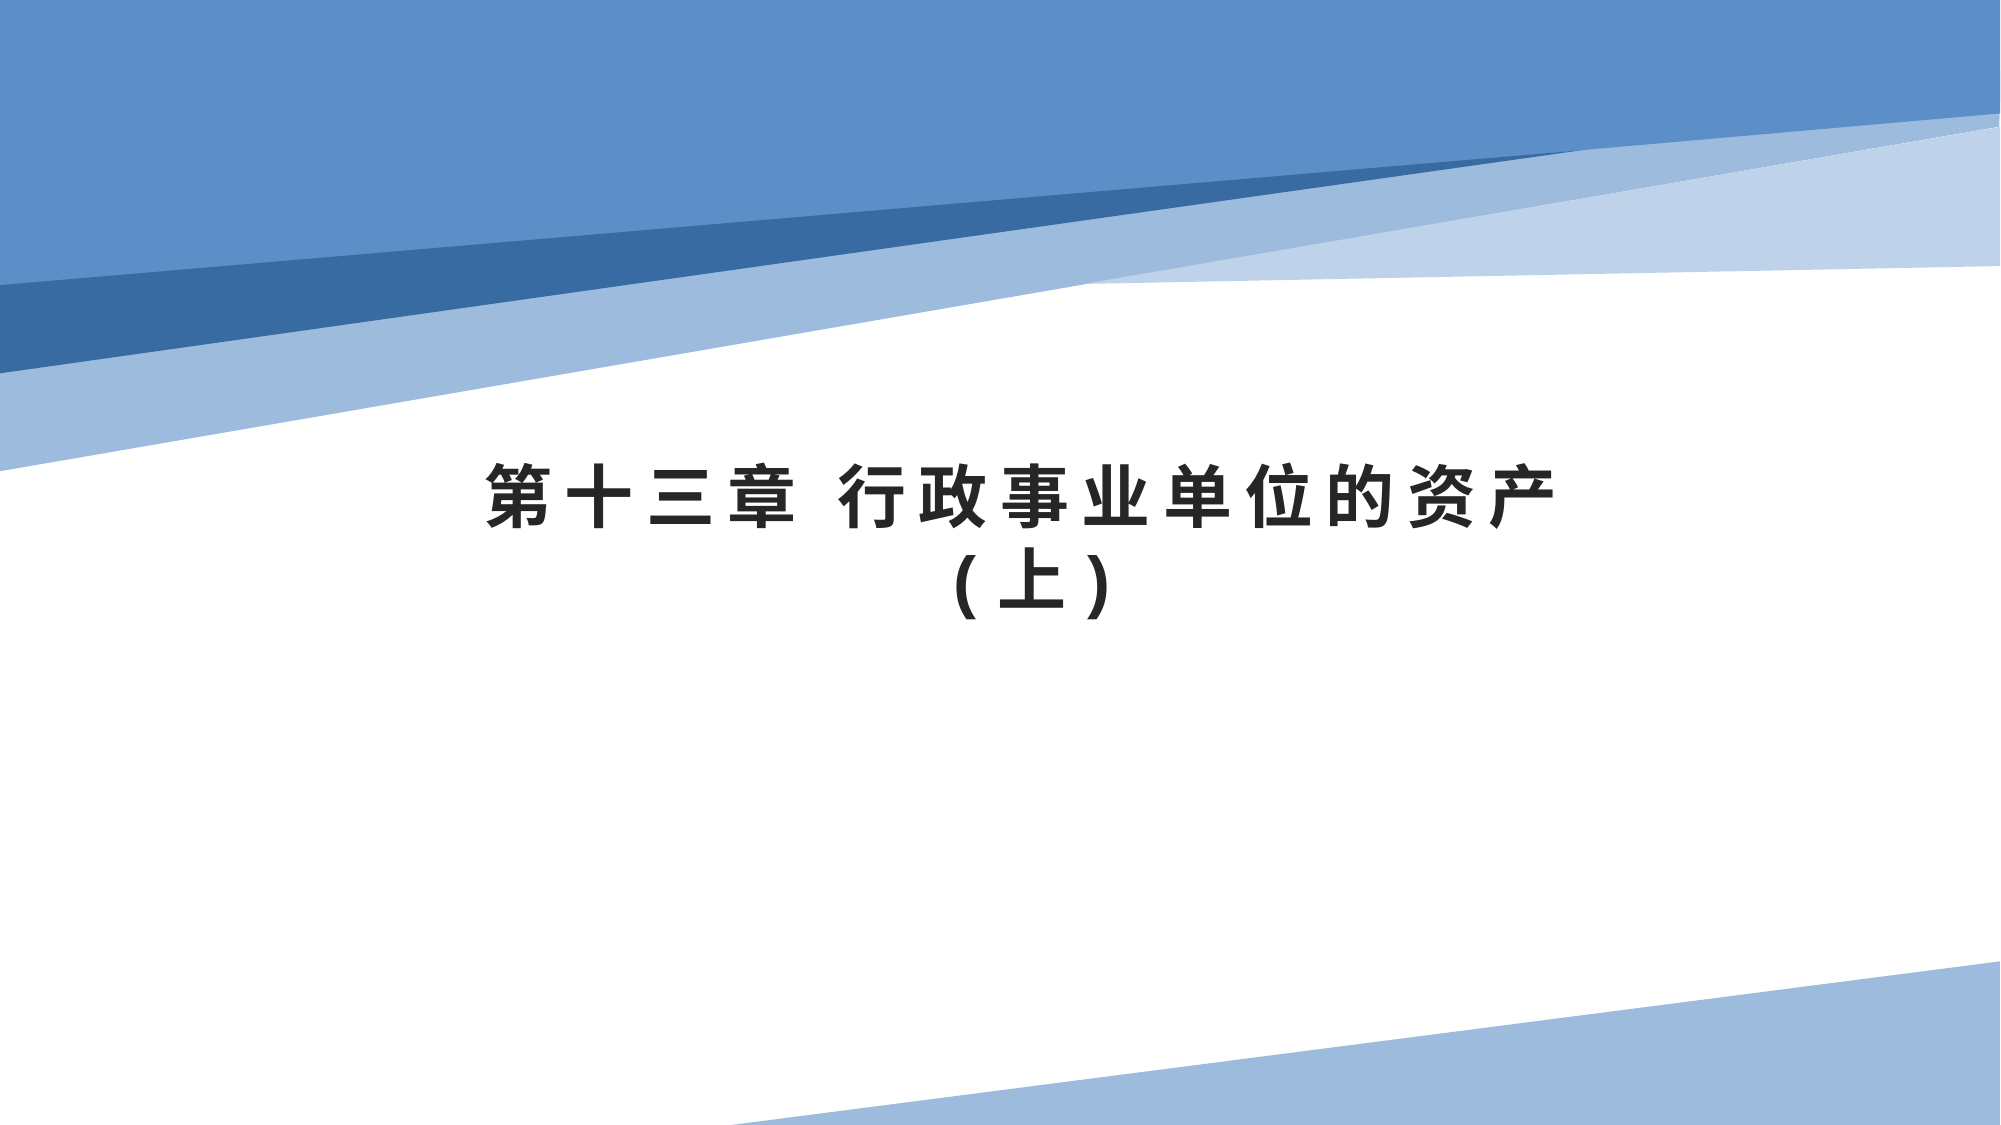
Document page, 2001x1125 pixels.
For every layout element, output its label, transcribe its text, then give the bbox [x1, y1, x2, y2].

title 第十三章 行政事业单位的资产(上) [447, 443, 1616, 627]
